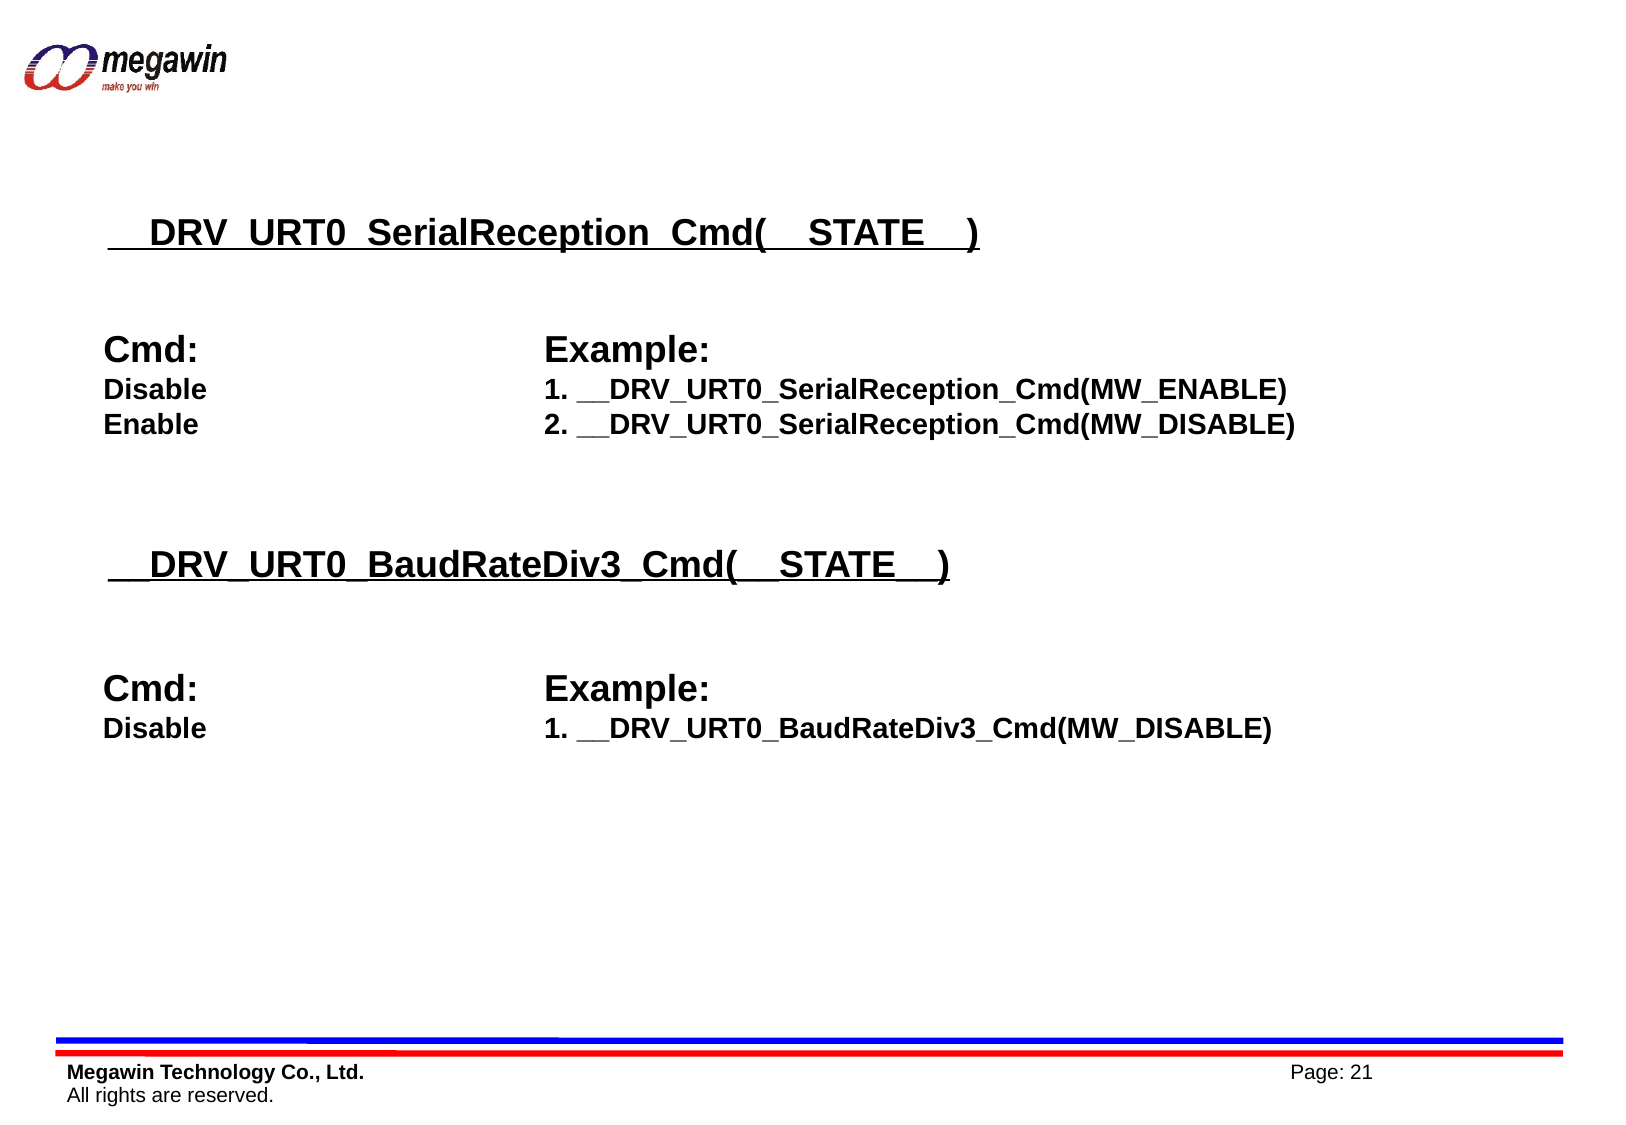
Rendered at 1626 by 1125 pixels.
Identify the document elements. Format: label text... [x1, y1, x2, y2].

picture [19, 37, 231, 97]
text_box Cmd: Disable [88, 656, 422, 752]
text_box Example: 1. __DRV_URT0_BaudRateDiv3_Cmd(MW_DISABLE) [529, 656, 1305, 752]
text_box __DRV_URT0_SerialReception_Cmd(__STATE__) [93, 200, 995, 261]
text_box Example: 1. __DRV_URT0_SerialReception_Cmd(MW_ENABLE) 2. __DRV_URT0_SerialReception_Cmd(MW_DISABLE) [529, 317, 1471, 448]
text_box __DRV_URT0_BaudRateDiv3_Cmd(__STATE__) [93, 532, 966, 592]
text_box Cmd: Disable Enable [88, 317, 231, 448]
